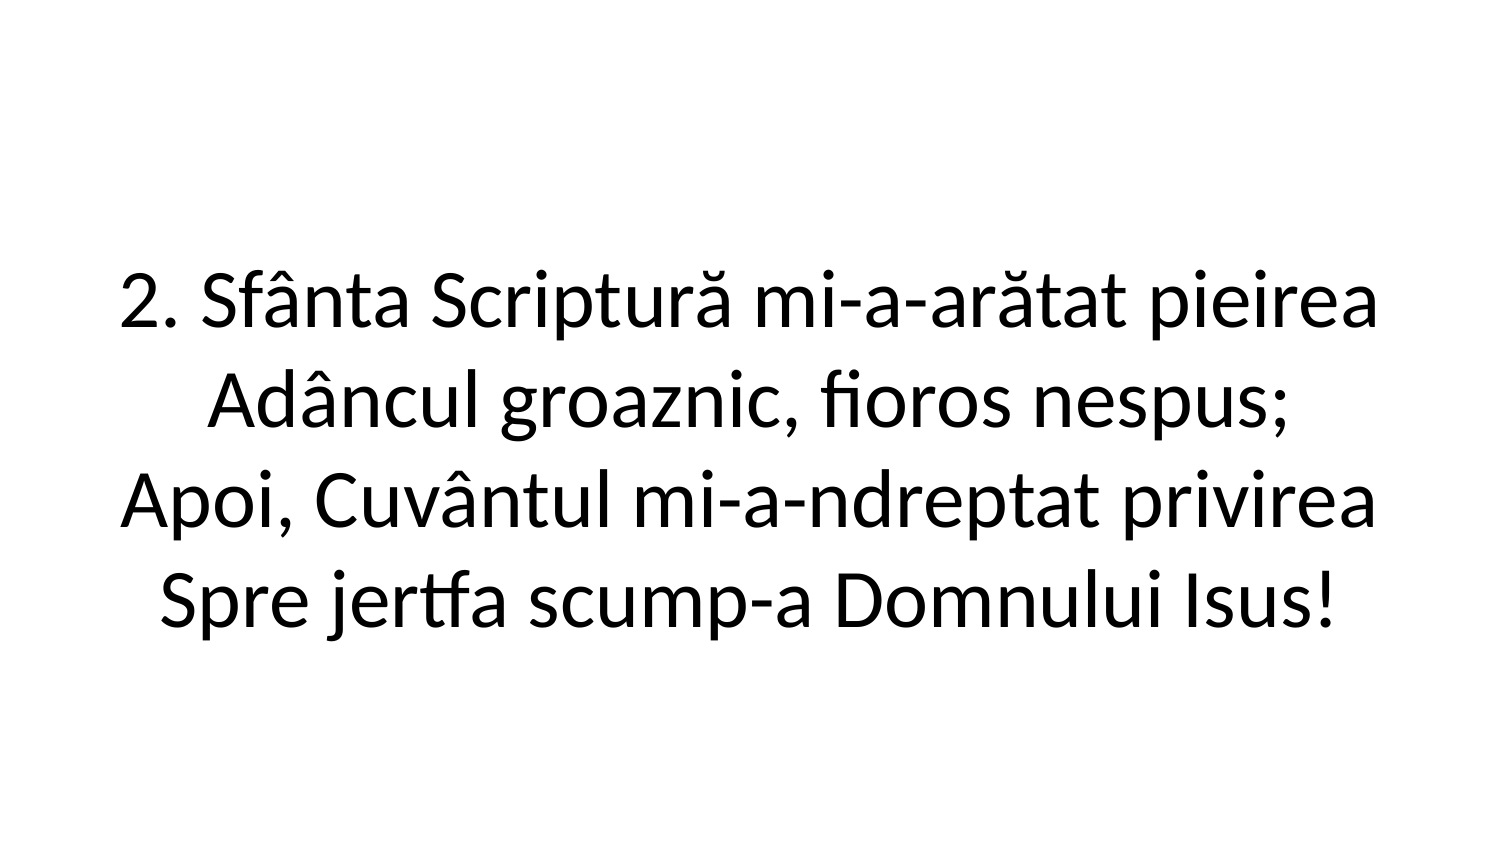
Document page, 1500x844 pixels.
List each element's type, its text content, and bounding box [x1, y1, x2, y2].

text_box 2. Sfânta Scriptură mi-a-arătat pieirea Adâncul groaznic, fioros nespus; Apoi, Cuvântul mi-a-ndreptat privirea Spre jertfa scump-a Domnului Isus! [103, 192, 1397, 652]
